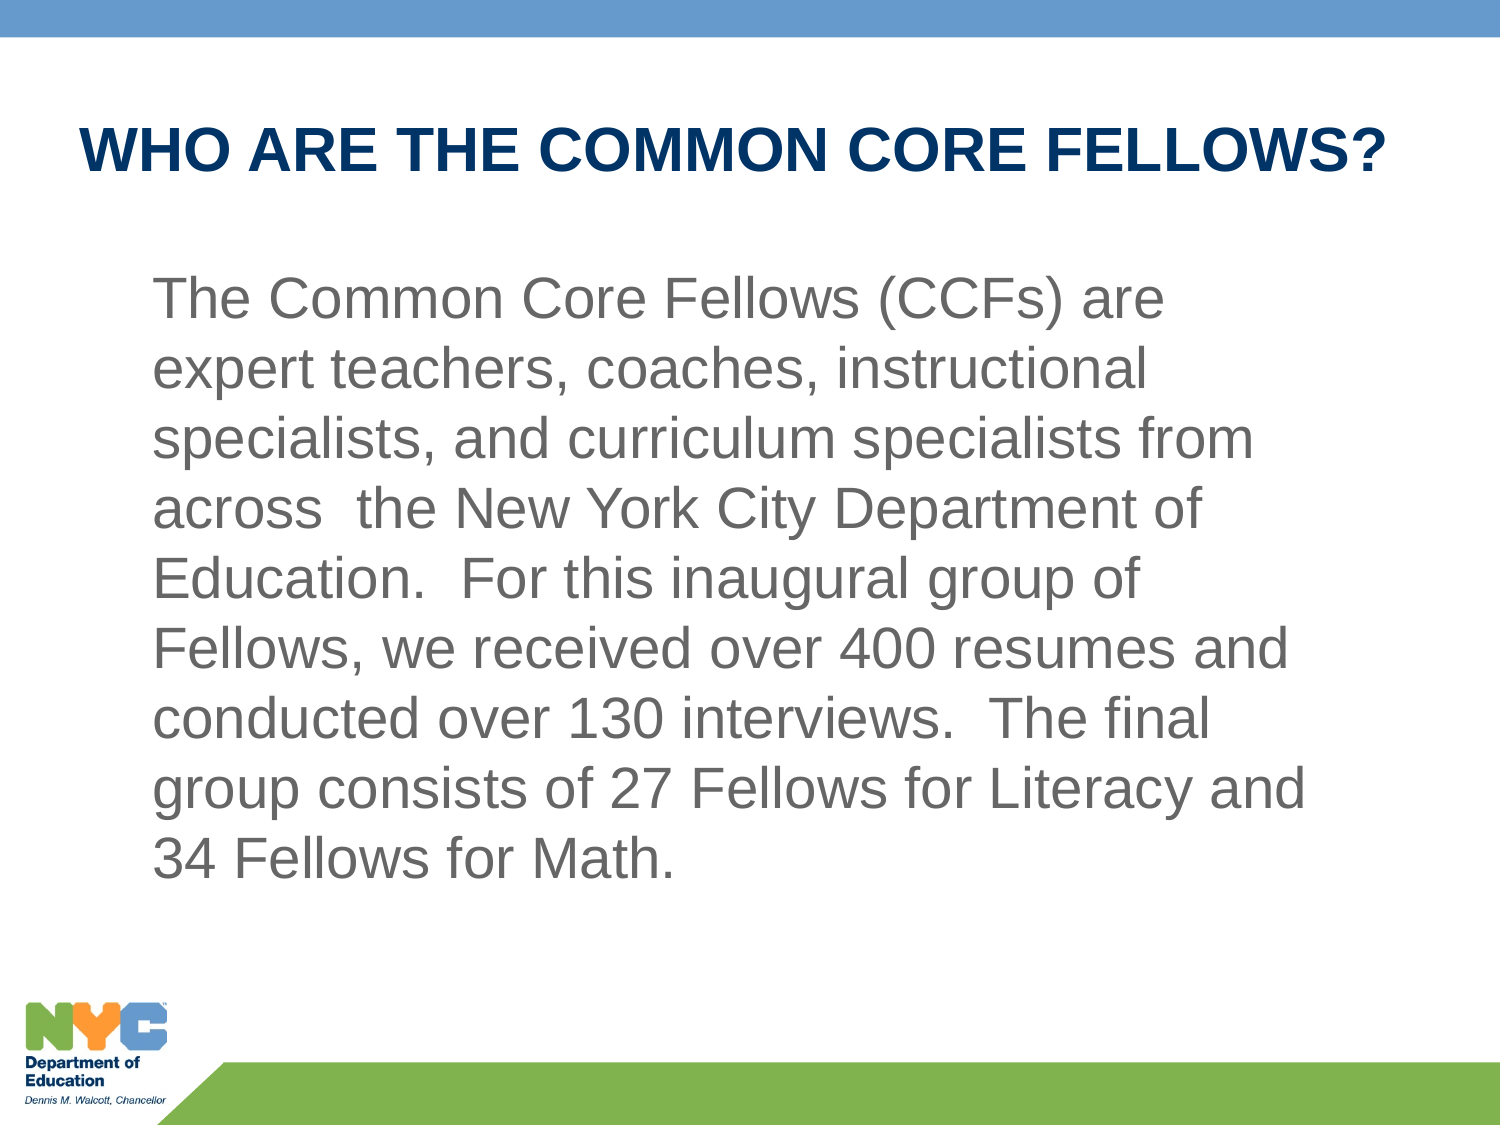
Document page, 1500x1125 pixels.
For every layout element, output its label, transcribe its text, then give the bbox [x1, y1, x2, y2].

title WHO ARE THE COMMON CORE FELLOWS? [64, 91, 1427, 192]
text_box The Common Core Fellows (CCFs) are expert teachers, coaches, instructional specialists, and curriculum specialists from across the New York City Department of Education. For this inaugural group of Fellows, we received over 400 resumes and conducted over 130 interviews. The final group consists of 27 Fellows for Literacy and 34 Fellows for Math. [137, 192, 1325, 1125]
picture [24, 1002, 137, 1105]
